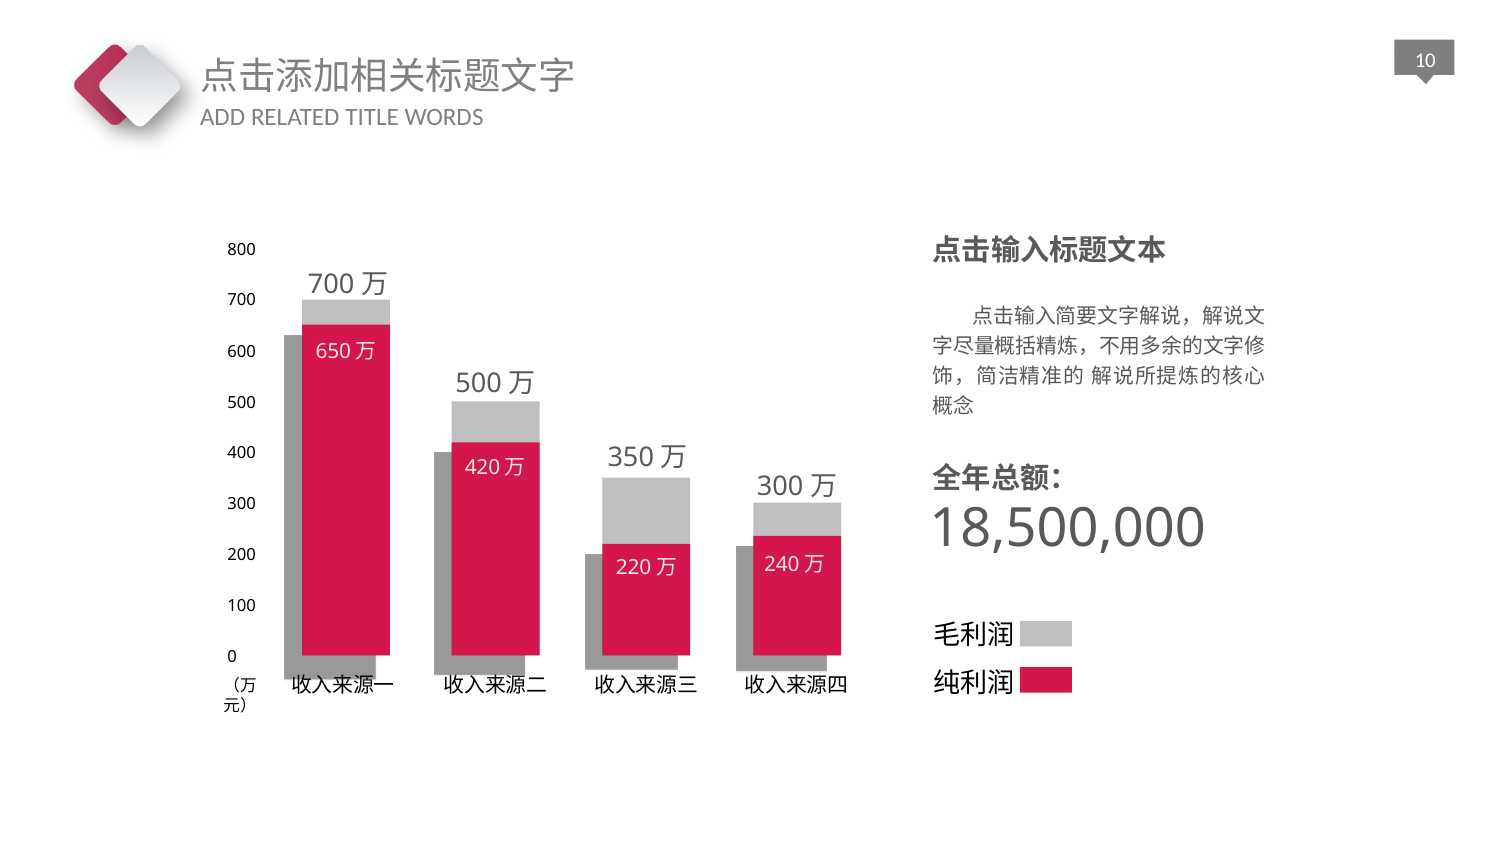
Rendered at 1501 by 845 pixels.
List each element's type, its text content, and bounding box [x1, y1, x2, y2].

text_box 收入来源二 [428, 665, 562, 704]
text_box 毛利润 [934, 617, 1020, 651]
text_box 全年总额： [932, 459, 1129, 495]
text_box 400 [227, 442, 257, 463]
text_box 0 [227, 645, 257, 666]
picture [89, 35, 190, 136]
text_box 收入来源三 [579, 665, 714, 704]
text_box [1019, 667, 1072, 693]
text_box 500 [227, 391, 257, 412]
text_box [266, 248, 873, 656]
text_box 收入来源四 [730, 665, 864, 704]
text_box 100 [227, 594, 257, 615]
text_box 纯利润 [934, 665, 1020, 698]
text_box 700 [227, 289, 257, 310]
text_box 600 [227, 340, 257, 361]
text_box 200 [227, 543, 257, 564]
text_box 800 [227, 239, 257, 260]
text_box [1019, 621, 1072, 647]
text_box 收入来源一 [276, 665, 410, 704]
text_box 点击输入简要文字解说，解说文字尽量概括精炼，不用多余的文字修饰，简洁精准的 解说所提炼的核心概念 [932, 297, 1265, 418]
text_box 18,500,000 [929, 492, 1238, 558]
text_box （万元） [203, 668, 277, 722]
text_box 300 [227, 493, 257, 514]
text_box 点击输入标题文本 [932, 231, 1212, 267]
